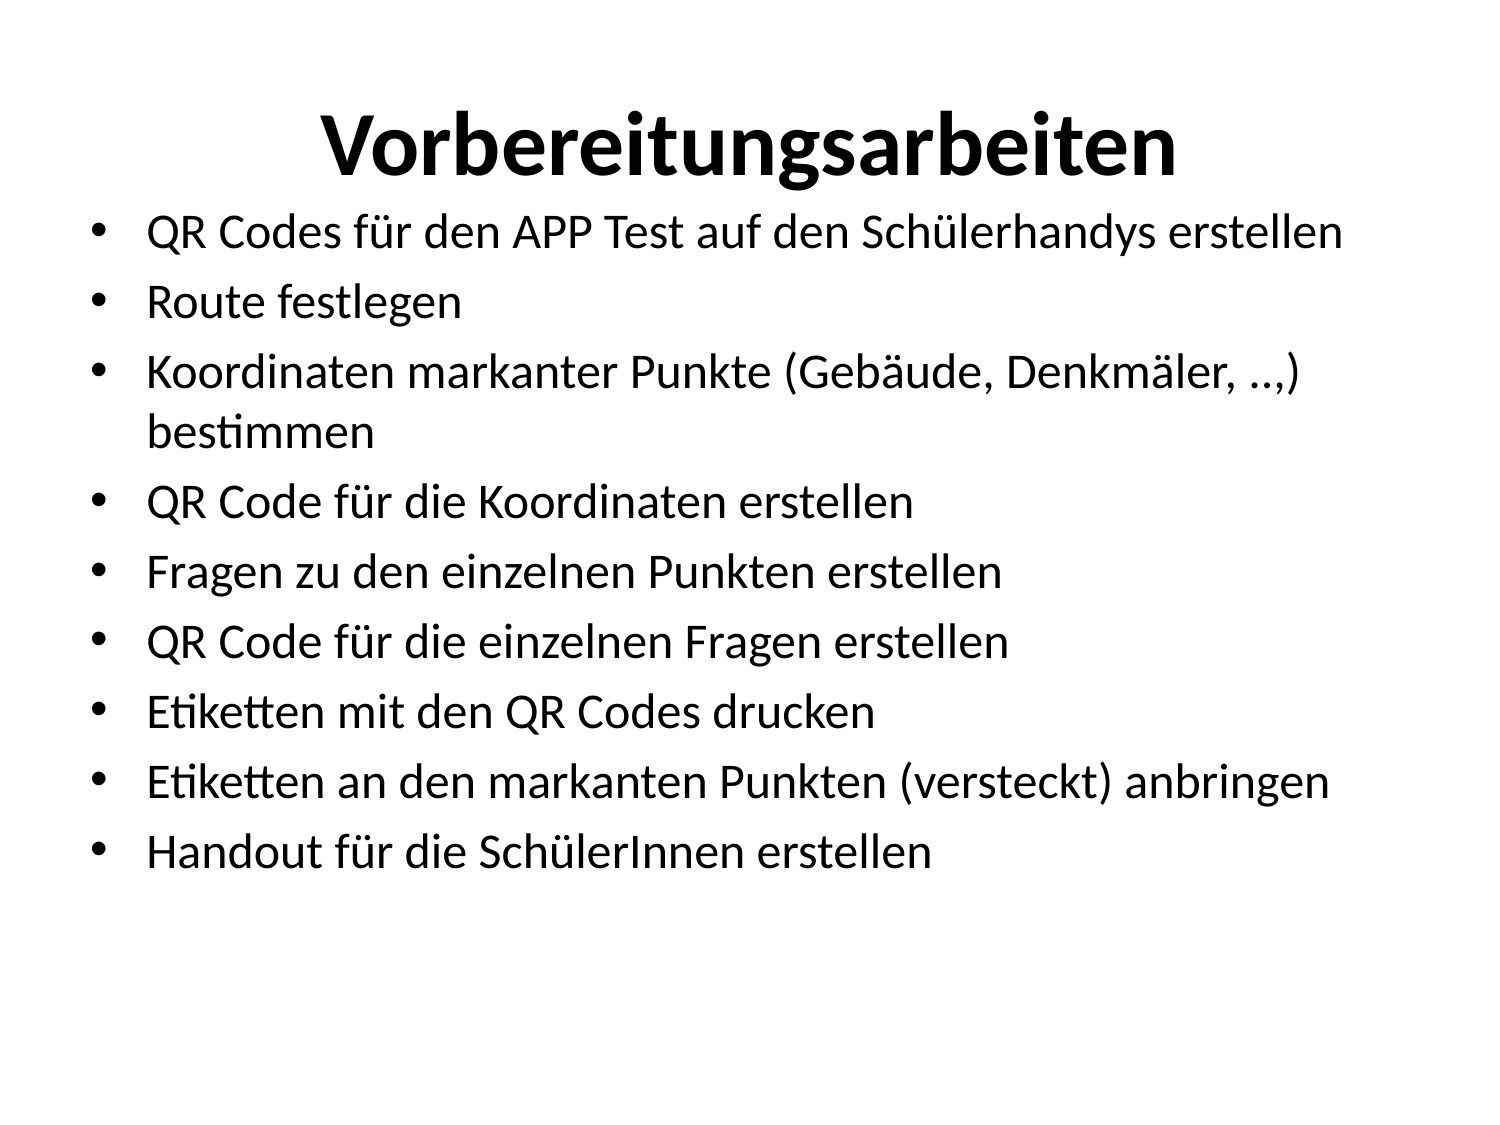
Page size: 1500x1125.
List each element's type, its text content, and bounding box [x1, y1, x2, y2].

list QR Codes für den APP Test auf den Schülerhandys erstellen Route festlegen Koordinaten markanter Punkte (Gebäude, Denkmäler, ..,) bestimmen QR Code für die Koordinaten erstellen Fragen zu den einzelnen Punkten erstellen QR Code für die einzelnen Fragen erstellen Etiketten mit den QR Codes drucken Etiketten an den markanten Punkten (versteckt) anbringen Handout für die SchülerInnen erstellen [75, 191, 1425, 1047]
title Vorbereitungsarbeiten [75, 45, 1425, 191]
